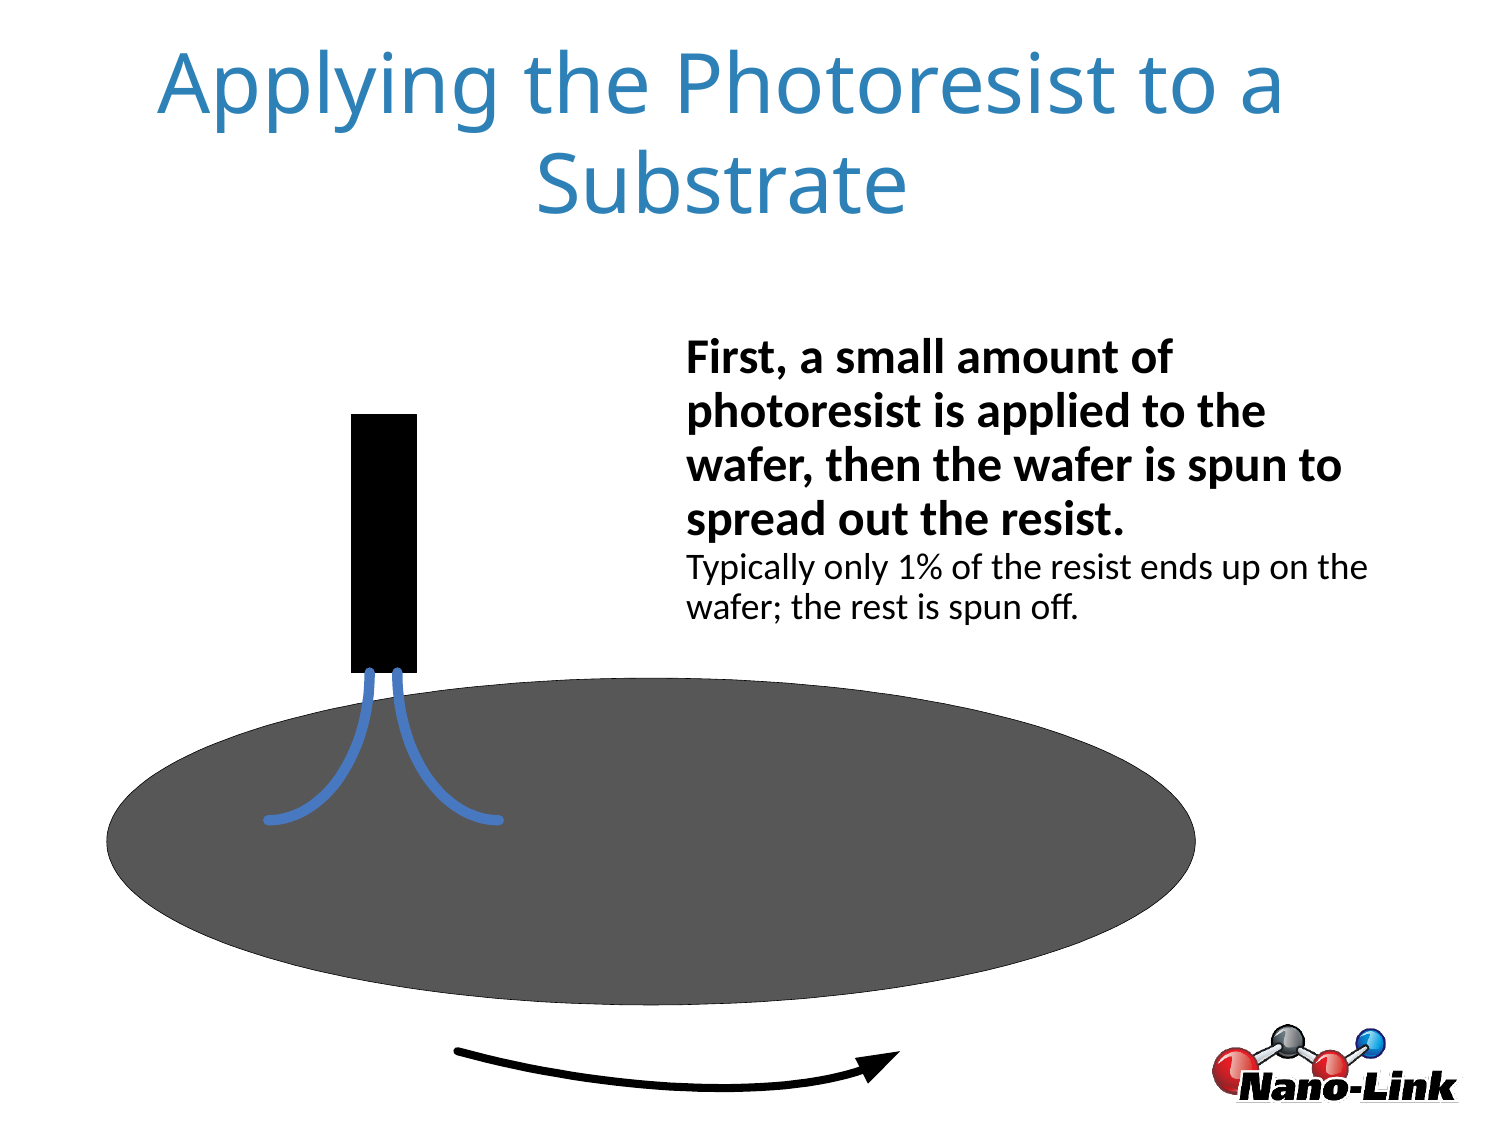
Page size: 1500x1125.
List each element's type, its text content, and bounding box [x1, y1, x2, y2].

list First, a small amount of photoresist is applied to the wafer, then the wafer is spun to spread out the resist. Typically only 1% of the resist ends up on the wafer; the rest is spun off. [671, 323, 1398, 645]
picture [103, 410, 1199, 1096]
picture [1212, 1024, 1463, 1103]
title Applying the Photoresist to a Substrate [47, 23, 1398, 226]
